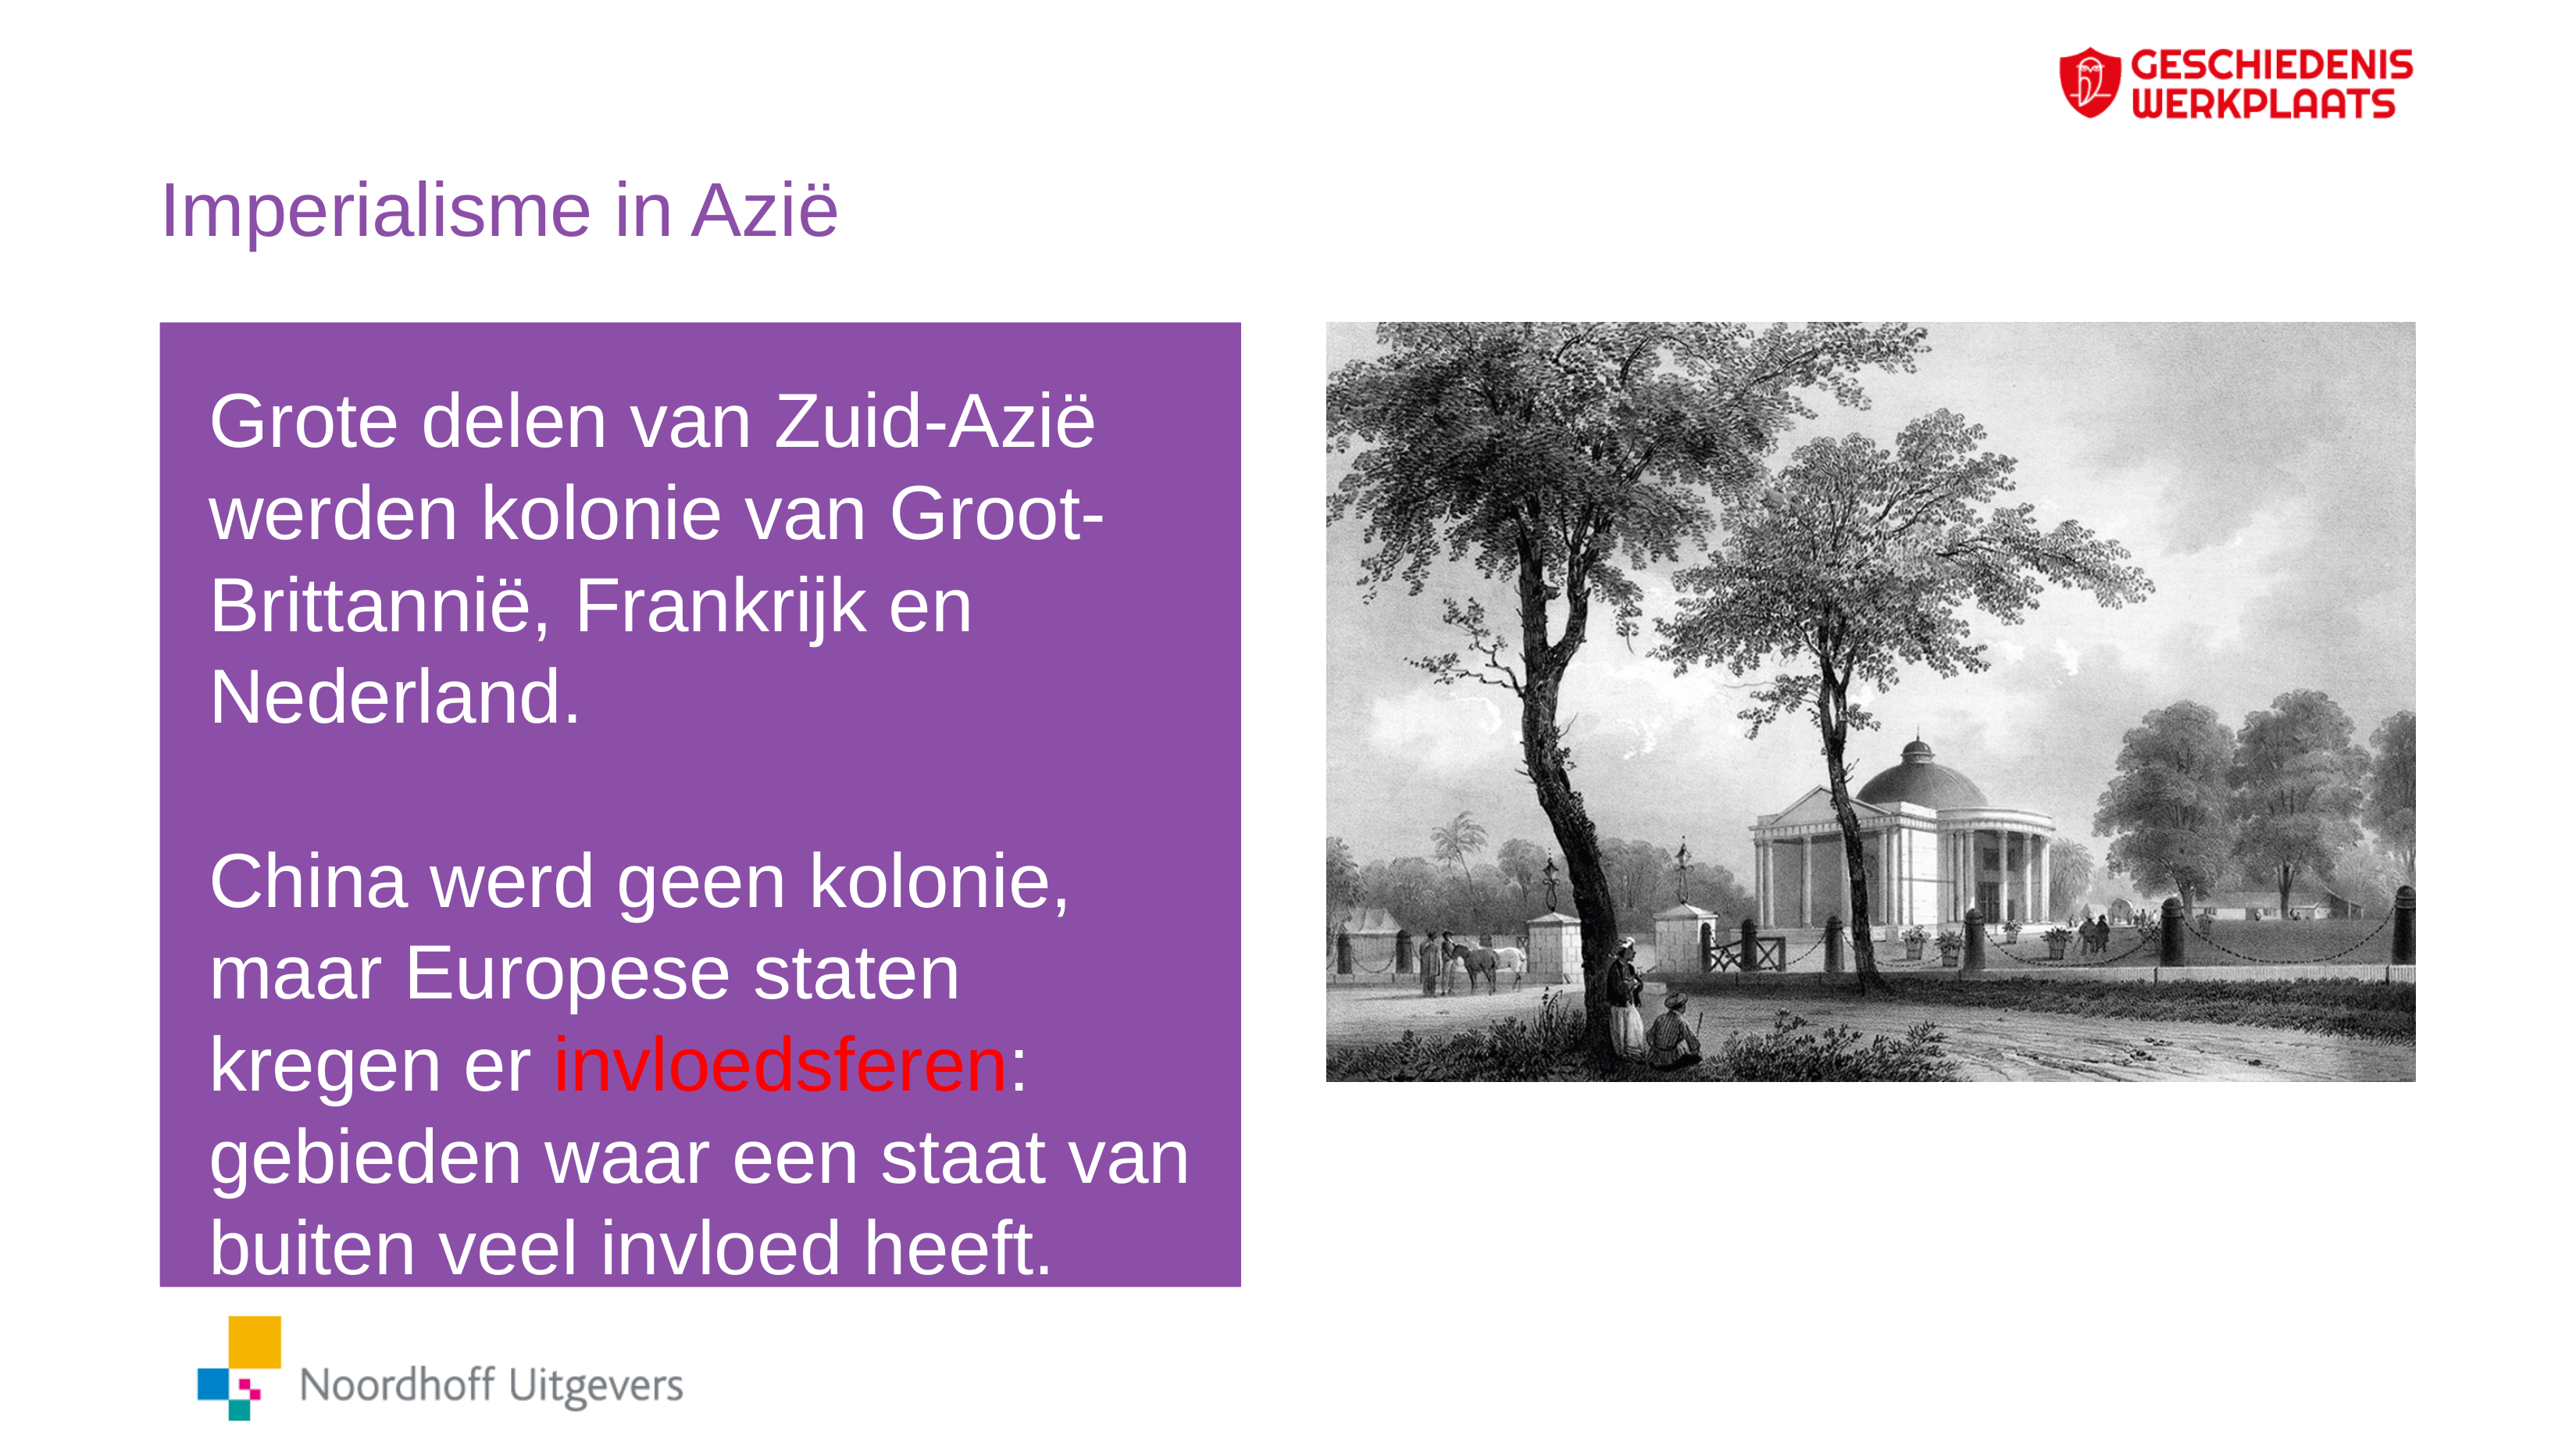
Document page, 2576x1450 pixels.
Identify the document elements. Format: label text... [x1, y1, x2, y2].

list Grote delen van Zuid-Azië werden kolonie van Groot-Brittannië, Frankrijk en Nederland. China werd geen kolonie, maar Europese staten kregen er invloedsferen: gebieden waar een staat van buiten veel invloed heeft. Japan was het enige Aziatische land met industrie. Door de inlijving van Korea werd het zelf een imperialistische mogendheid: staat. [159, 322, 1241, 1288]
title Imperialisme in Azië [159, 159, 2416, 266]
picture [159, 1288, 802, 1449]
picture [1326, 322, 2416, 1082]
picture [1610, 0, 2576, 161]
